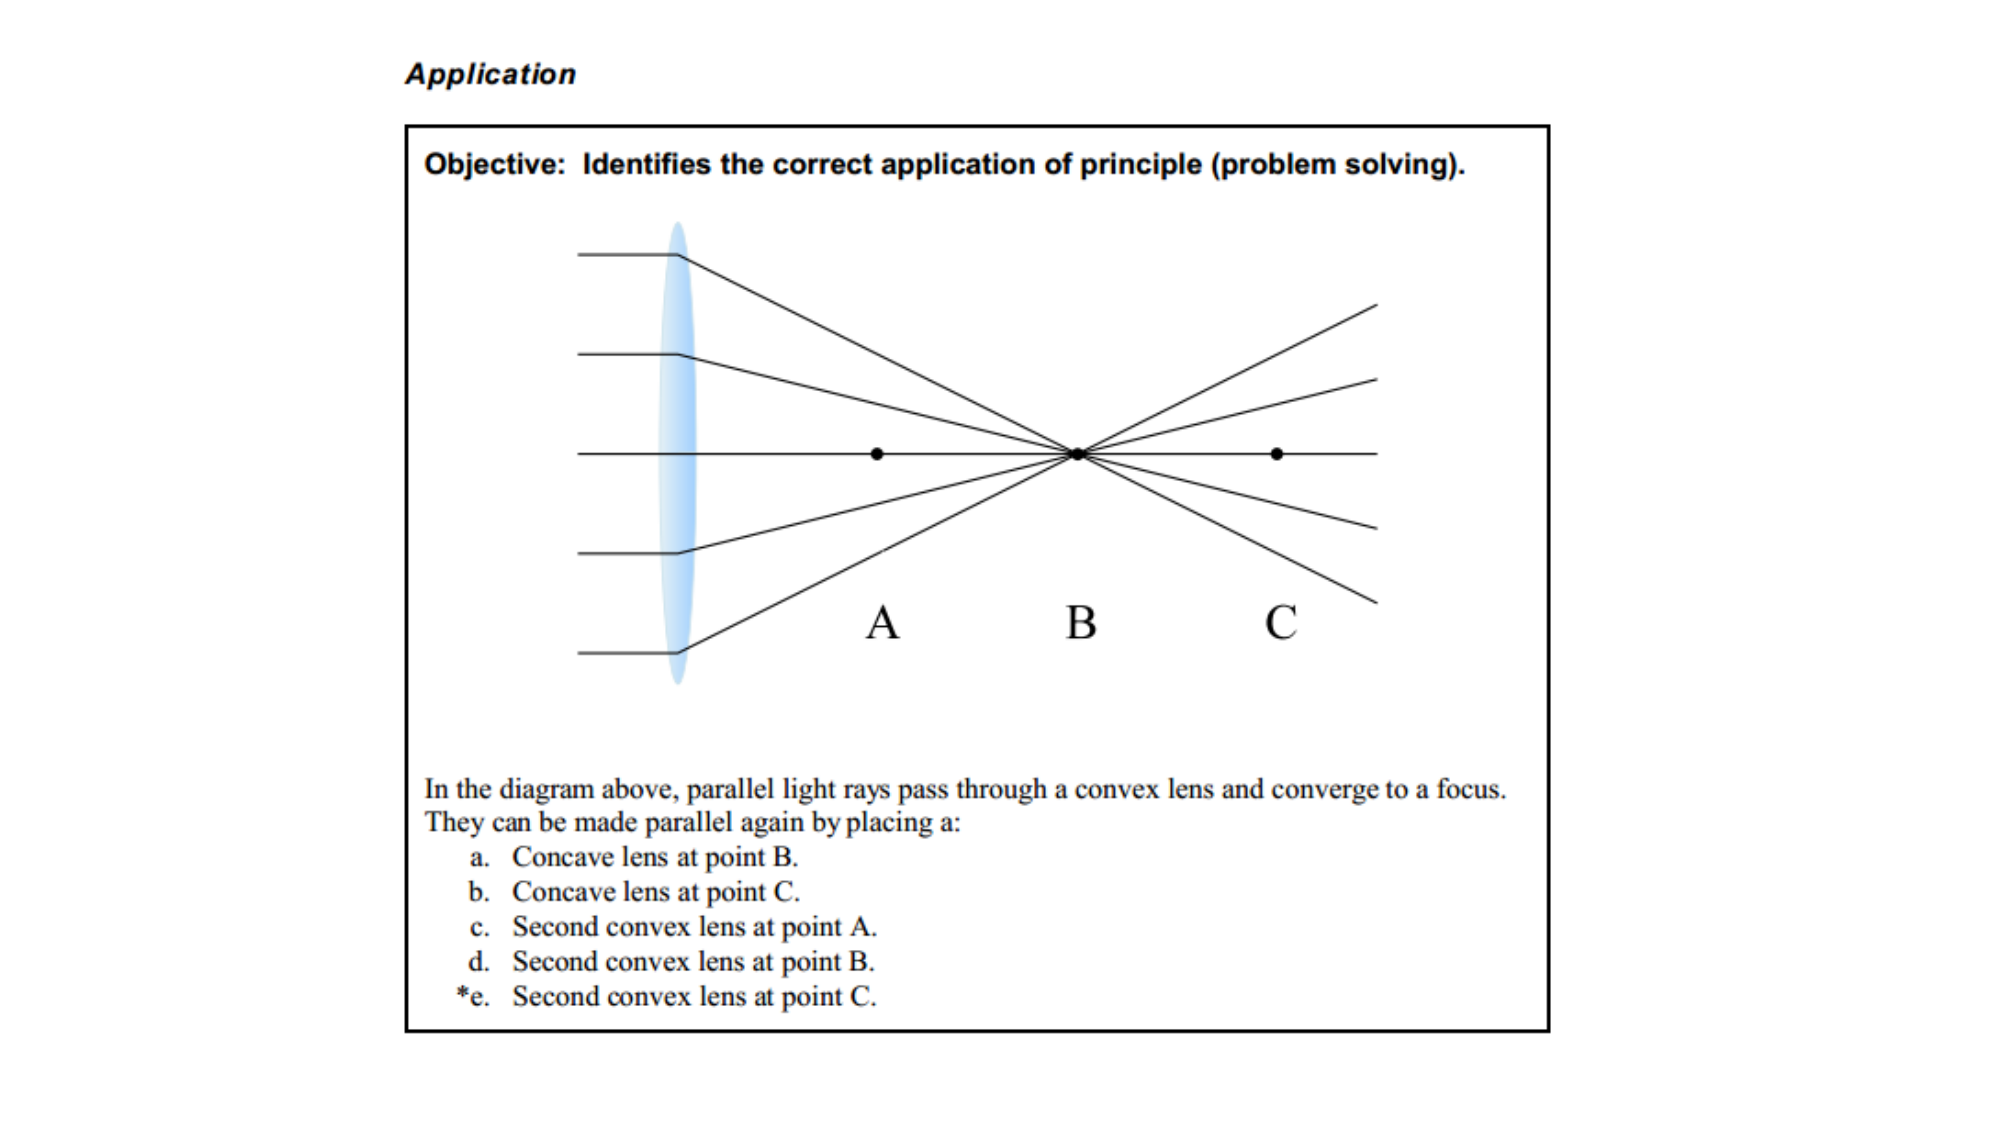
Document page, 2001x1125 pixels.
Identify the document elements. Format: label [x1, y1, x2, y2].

list [361, 33, 1573, 1051]
